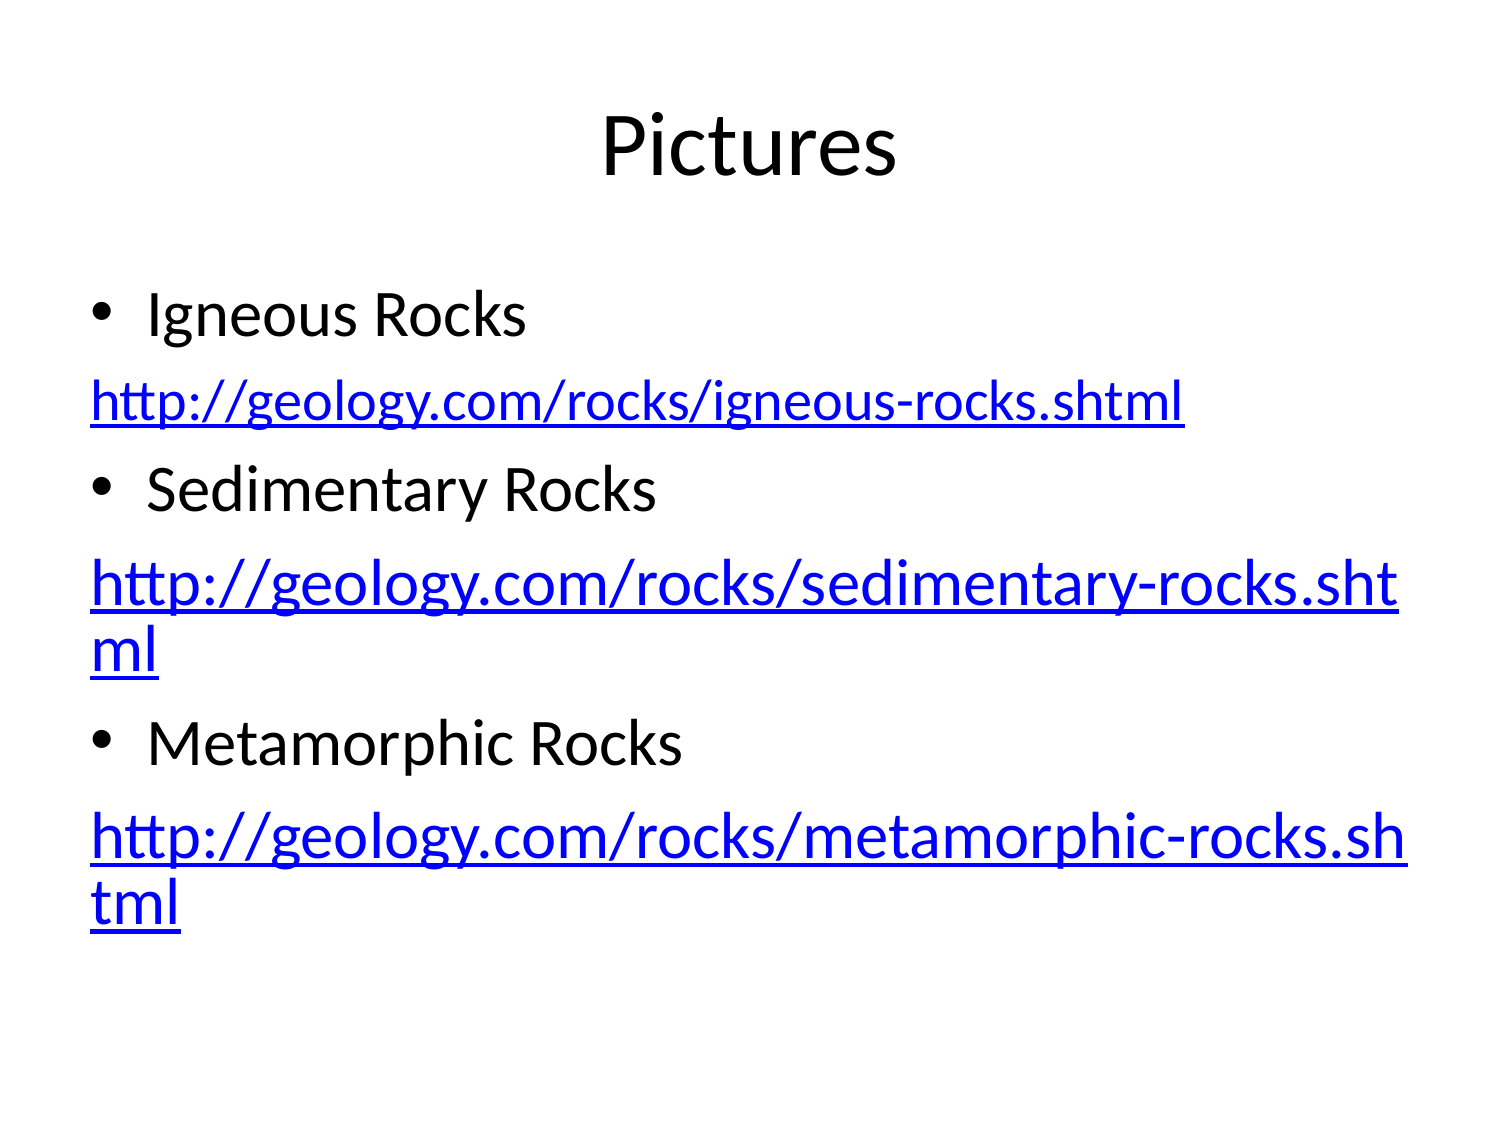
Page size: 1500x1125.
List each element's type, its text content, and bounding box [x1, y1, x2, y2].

list Igneous Rocks http://geology.com/rocks/igneous-rocks.shtml Sedimentary Rocks http://geology.com/rocks/sedimentary-rocks.shtml Metamorphic Rocks http://geology.com/rocks/metamorphic-rocks.shtml [75, 262, 1425, 1005]
title Pictures [75, 45, 1425, 233]
